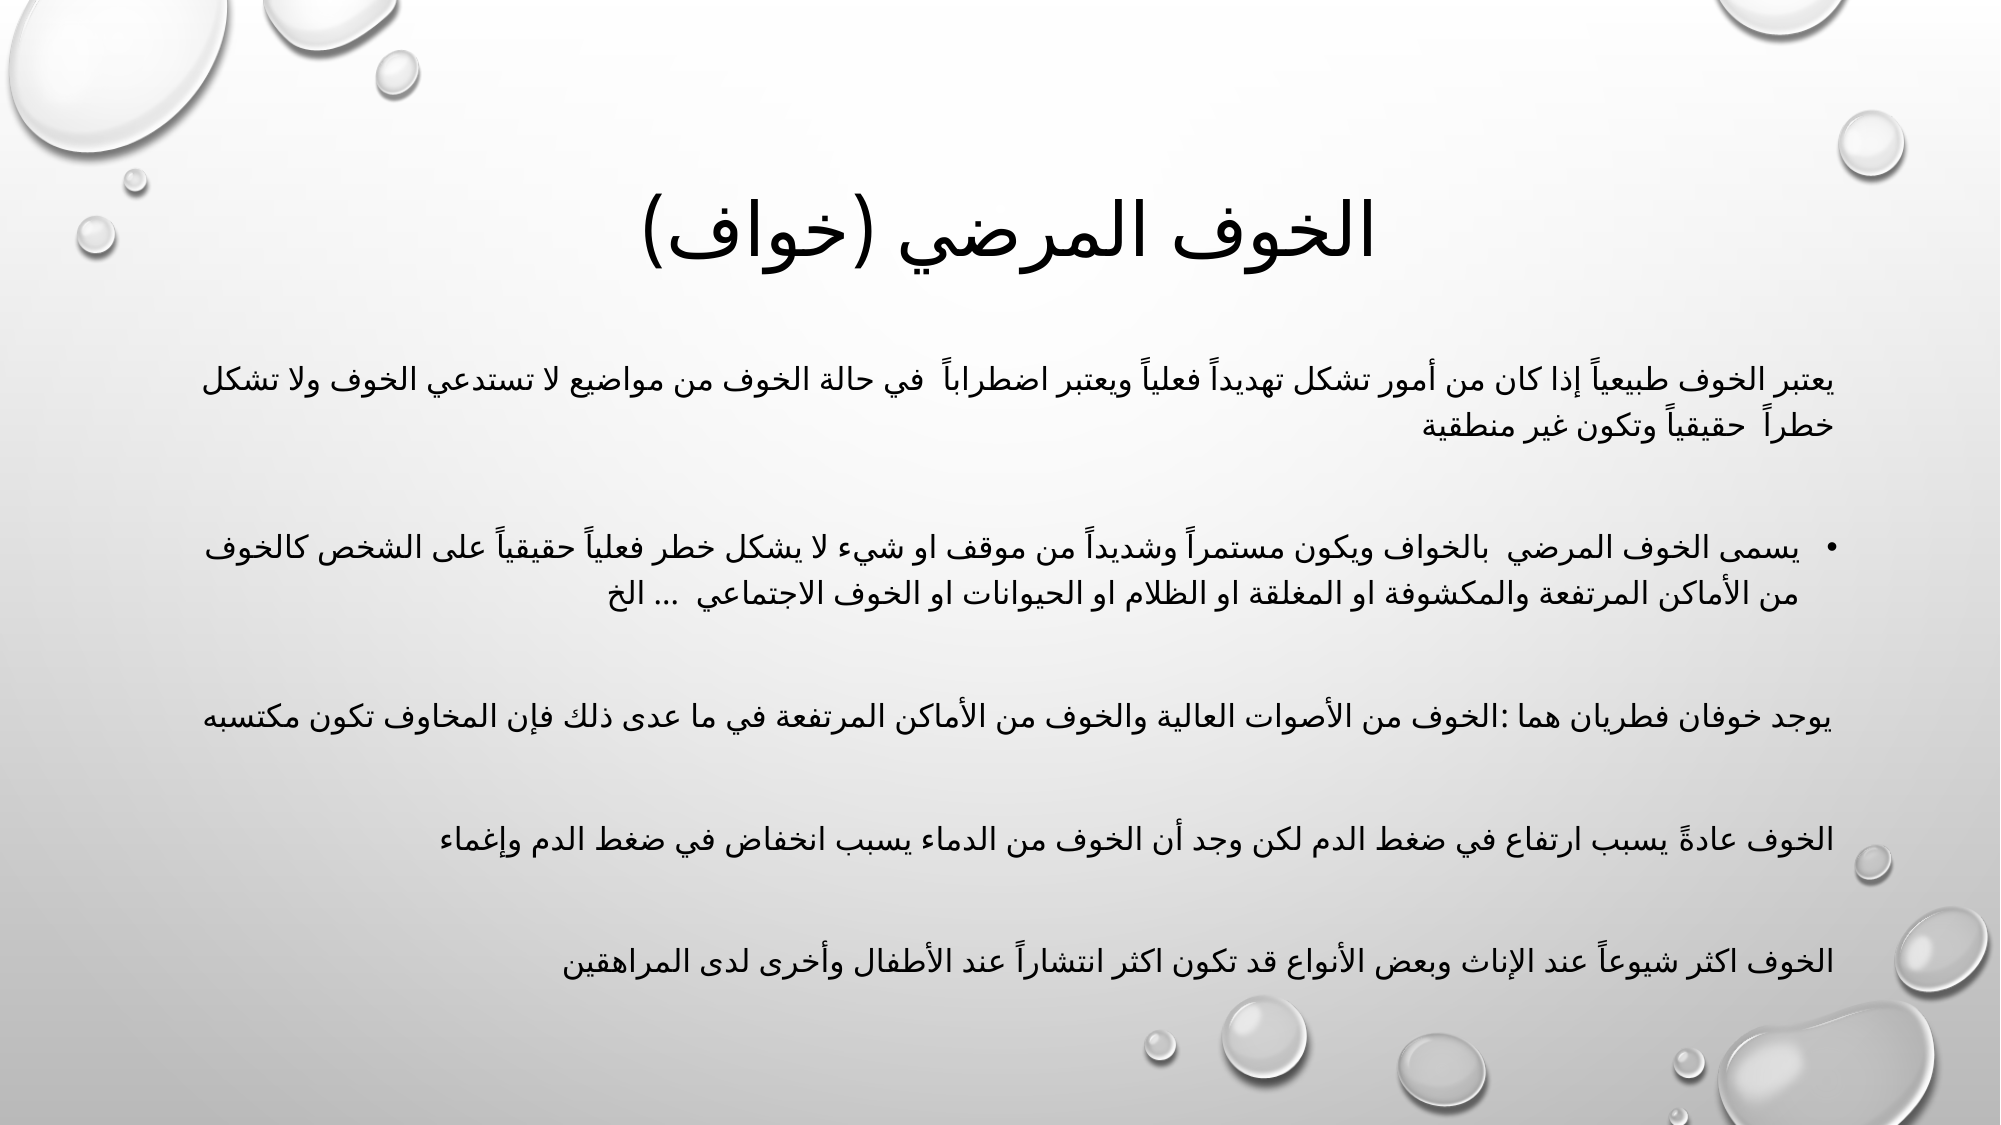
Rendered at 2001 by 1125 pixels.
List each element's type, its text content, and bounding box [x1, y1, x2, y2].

title الخوف المرضي (خواف) [149, 101, 1851, 364]
list يعتبر الخوف طبيعياً إذا كان من أمور تشكل تهديداً فعلياً ويعتبر اضطراباً في حالة الخوف من مواضيع لا تستدعي الخوف ولا تشكل خطراً حقيقياً وتكون غير منطقية يسمى الخوف المرضي بالخواف ويكون مستمراً وشديداً من موقف او شيء لا يشكل خطر فعلياً حقيقياً على الشخص كالخوف من الأماكن المرتفعة والمكشوفة او المغلقة او الظلام او الحيوانات او الخوف الاجتماعي ... الخ يوجد خوفان فطريان هما :الخوف من الأصوات العالية والخوف من الأماكن المرتفعة في ما عدى ذلك فإن المخاوف تكون مكتسبه الخوف عادةً يسبب ارتفاع في ضغط الدم لكن وجد أن الخوف من الدماء يسبب انخفاض في ضغط الدم وإغماء الخوف اكثر شيوعاً عند الإناث وبعض الأنواع قد تكون اكثر انتشاراً عند الأطفال وأخرى لدى المراهقين [149, 343, 1850, 1024]
picture [0, 0, 2000, 1125]
